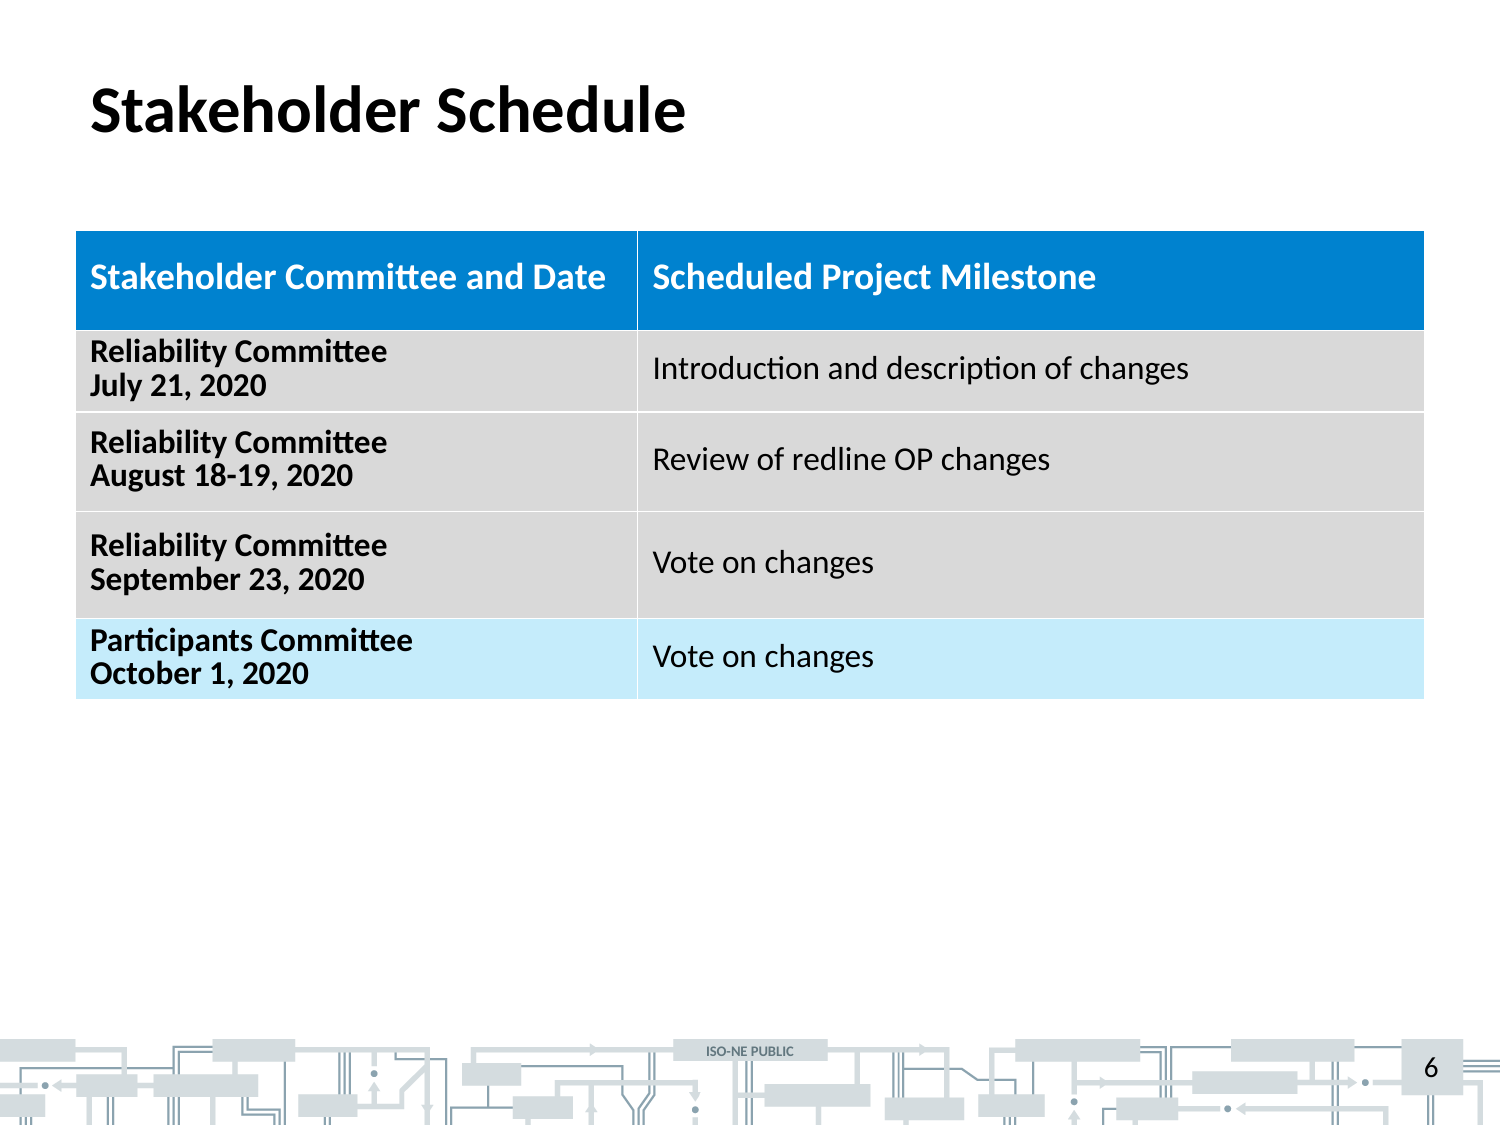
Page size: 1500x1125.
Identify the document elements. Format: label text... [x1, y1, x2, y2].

table_header Stakeholder Committee and Date [76, 231, 637, 330]
table_cell Reliability Committee July 21, 2020 [76, 331, 637, 411]
title Stakeholder Schedule [75, 12, 1425, 200]
table_cell Participants Committee October 1, 2020 [76, 619, 637, 699]
table_cell Reliability Committee September 23, 2020 [76, 512, 637, 618]
slide_number 6 [1400, 1044, 1463, 1088]
table_cell Vote on changes [638, 512, 1424, 618]
table_cell Vote on changes [638, 619, 1424, 699]
table_cell Introduction and description of changes [638, 331, 1424, 411]
picture [0, 1031, 1500, 1125]
table_header Scheduled Project Milestone [638, 231, 1424, 330]
table_cell Reliability Committee August 18-19, 2020 [76, 413, 637, 511]
table_cell Review of redline OP changes [638, 413, 1424, 511]
